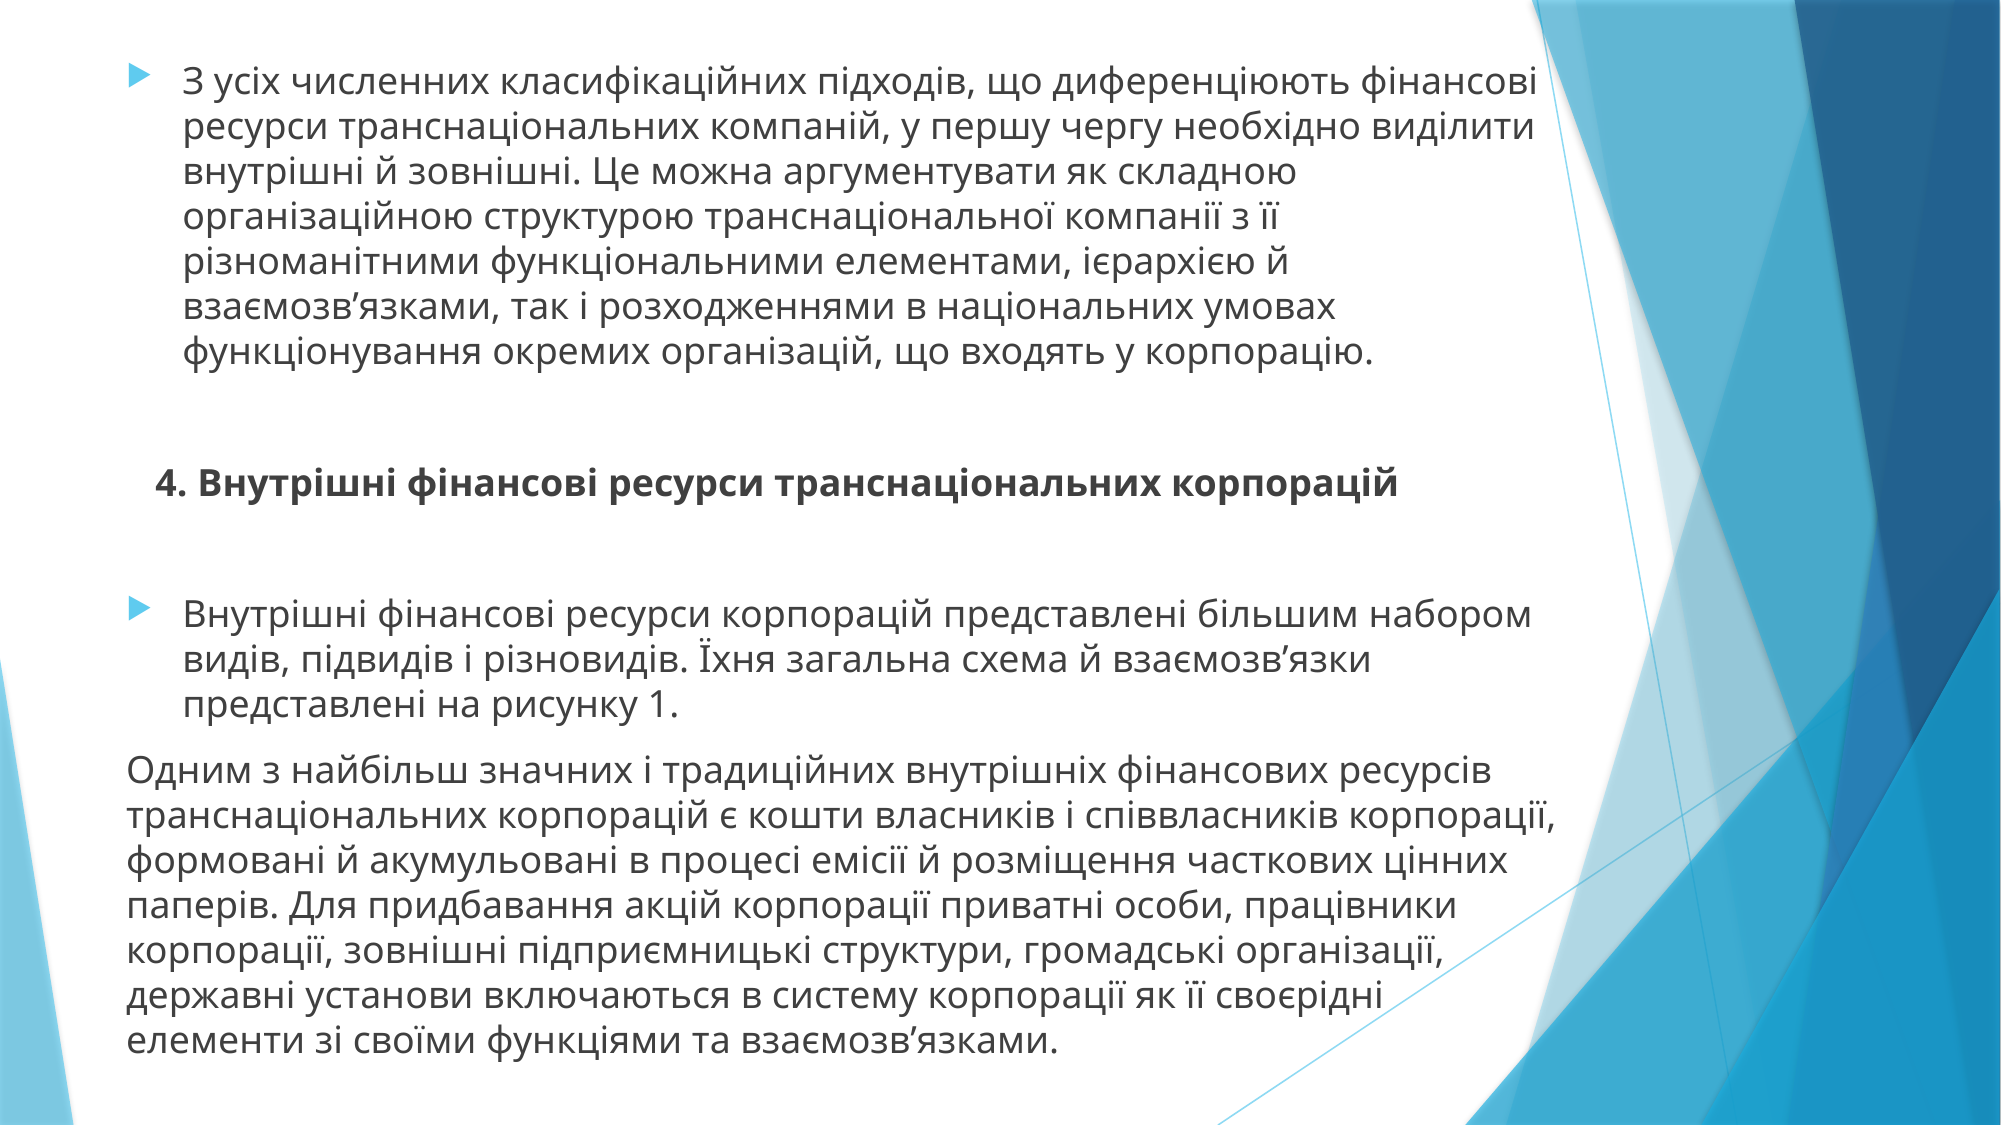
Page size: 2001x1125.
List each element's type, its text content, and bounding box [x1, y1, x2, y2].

list З усіх численних класифікаційних підходів, що диференціюють фінансові ресурси транснаціональних компаній, у першу чергу необхідно виділити внутрішні й зовнішні. Це можна аргументувати як складною організаційною структурою транснаціональної компанії з її різноманітними функціональними елементами, ієрархією й взаємозв’язками, так і розходженнями в національних умовах функціонування окремих організацій, що входять у корпорацію. 4. Внутрішні фінансові ресурси транснаціональних корпорацій Внутрішні фінансові ресурси корпорацій представлені більшим набором видів, підвидів і різновидів. Їхня загальна схема й взаємозв’язки представлені на рисунку 1. Одним з найбільш значних і традиційних внутрішніх фінансових ресурсів транснаціональних корпорацій є кошти власників і співвласників корпорації, формовані й акумульовані в процесі емісії й розміщення часткових цінних паперів. Для придбавання акцій корпорації приватні особи, працівники корпорації, зовнішні підприємницькі структури, громадські організації, державні установи включаються в систему корпорації як її своєрідні елементи зі своїми функціями та взаємозв’язками. [111, 49, 1585, 1077]
